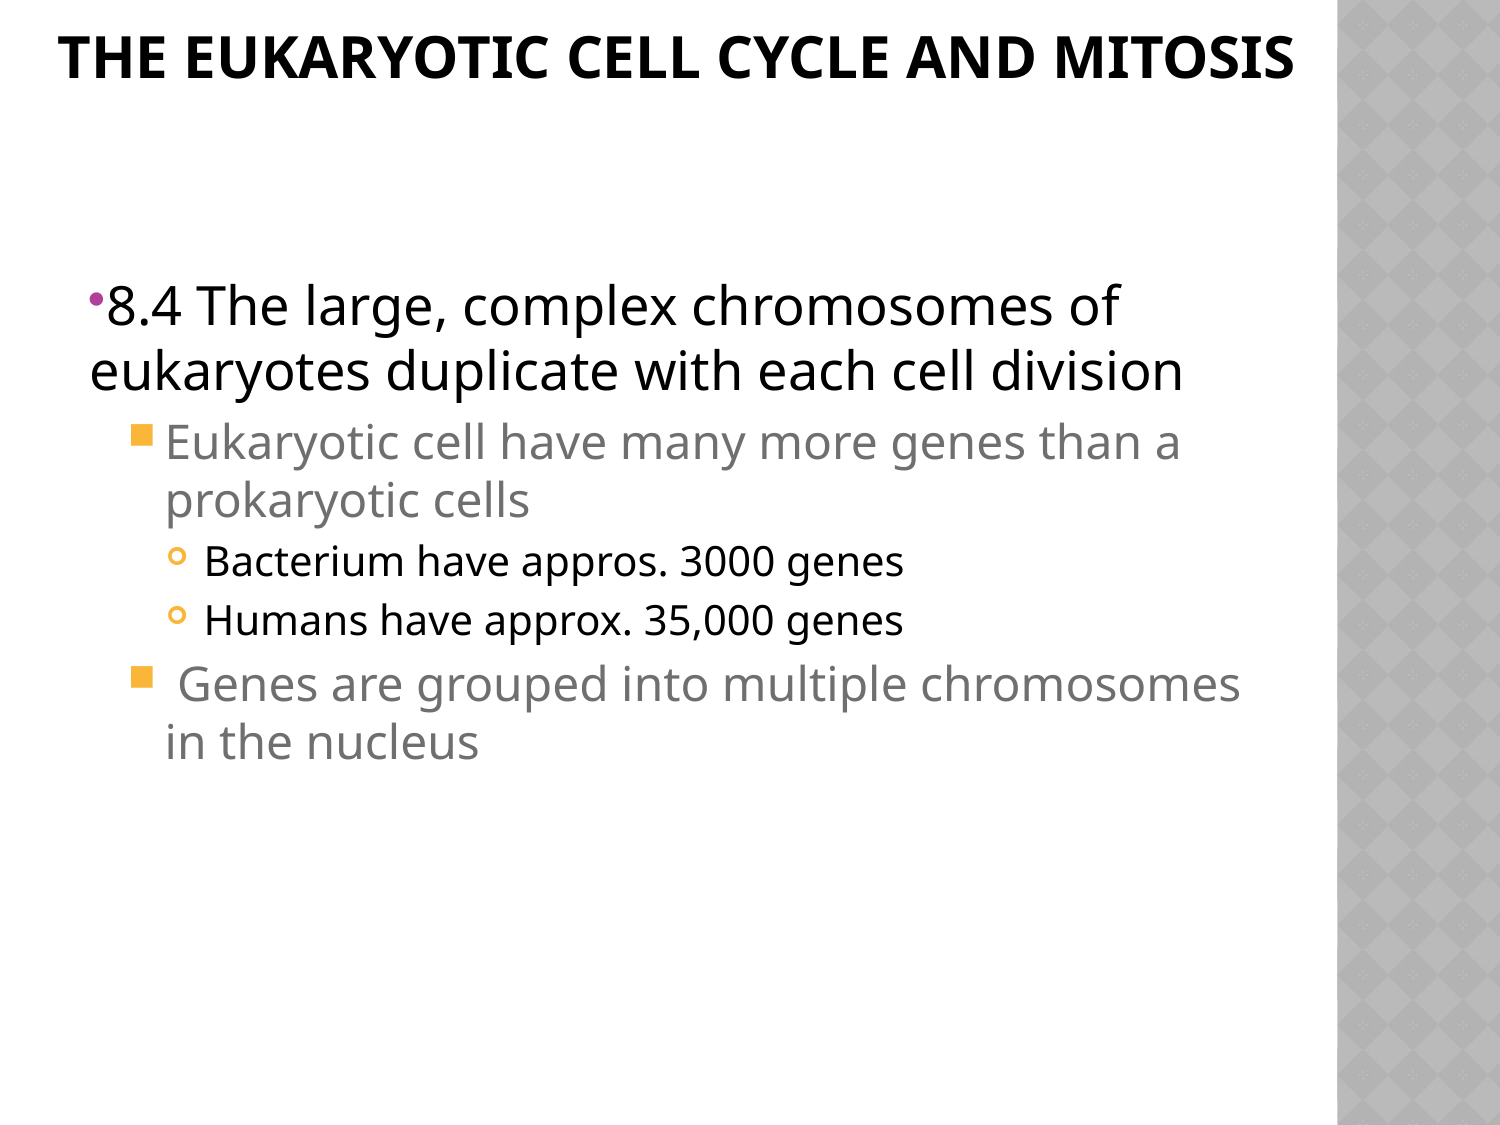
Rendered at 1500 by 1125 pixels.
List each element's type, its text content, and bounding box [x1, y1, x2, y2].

title THE EUKARYOTIC CELL CYCLE AND MITOSIS [50, 12, 1450, 91]
list 8.4 The large, complex chromosomes of eukaryotes duplicate with each cell division Eukaryotic cell have many more genes than a prokaryotic cells Bacterium have appros. 3000 genes Humans have approx. 35,000 genes Genes are grouped into multiple chromosomes in the nucleus [75, 264, 1263, 1059]
